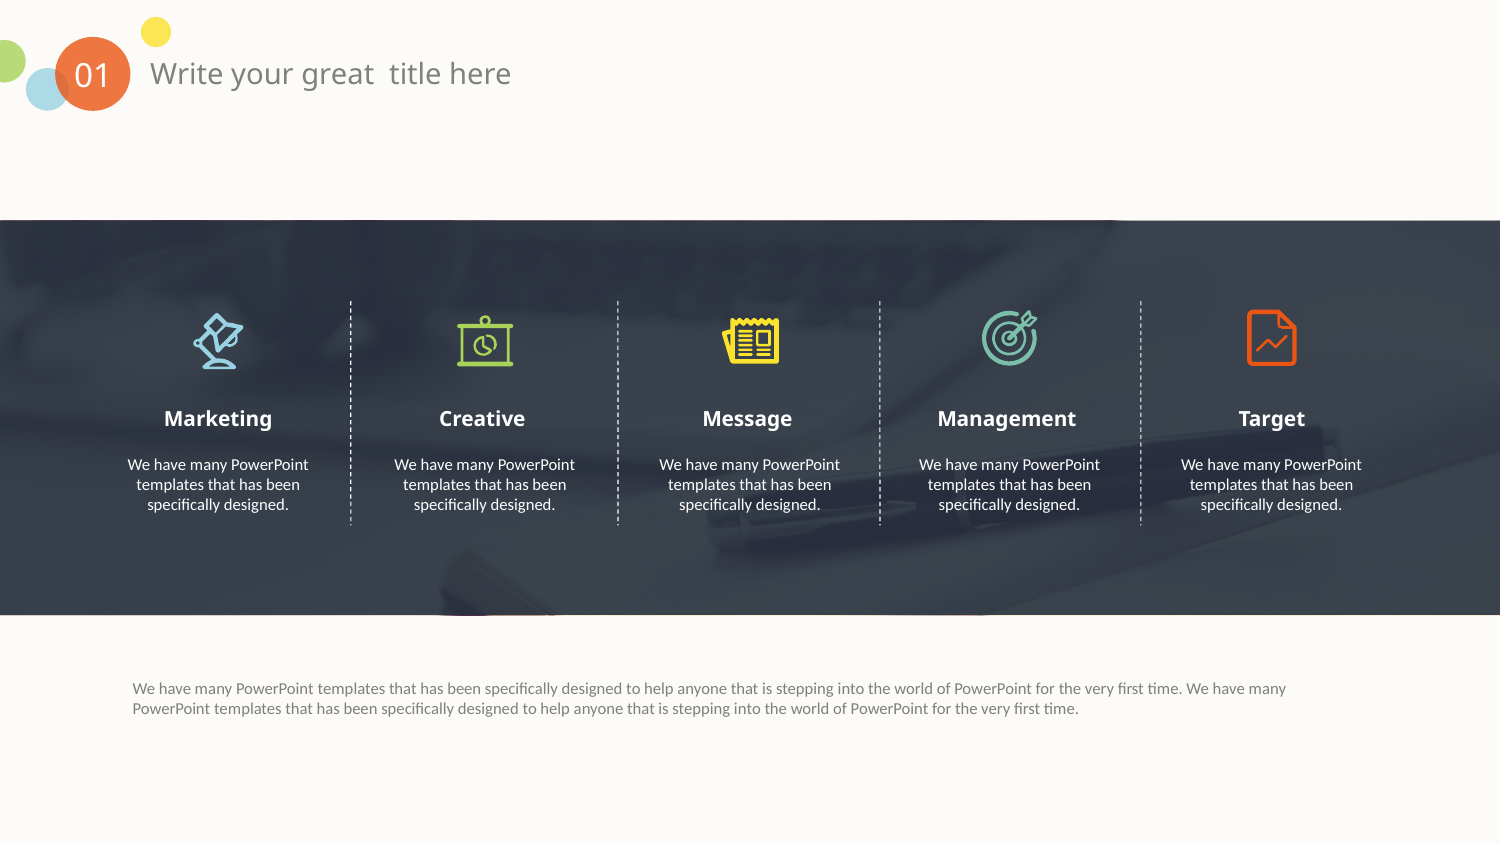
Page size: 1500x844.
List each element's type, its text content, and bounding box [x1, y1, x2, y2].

text_box Write your great title here [150, 55, 606, 91]
text_box We have many PowerPoint templates that has been specifically designed. [1153, 453, 1390, 514]
text_box Management [922, 397, 1097, 438]
text_box [1247, 309, 1297, 366]
text_box Marketing [148, 397, 288, 438]
text_box [721, 317, 779, 364]
text_box Target [1223, 397, 1321, 438]
text_box [992, 310, 1038, 356]
text_box [193, 312, 244, 370]
text_box We have many PowerPoint templates that has been specifically designed. [366, 453, 604, 514]
text_box 01 [65, 53, 121, 94]
text_box [457, 315, 514, 367]
text_box [55, 36, 131, 111]
text_box We have many PowerPoint templates that has been specifically designed. [631, 453, 869, 514]
text_box We have many PowerPoint templates that has been specifically designed to help anyone that is stepping into the world of PowerPoint for the very first time. We have many PowerPoint templates that has been specifically designed to help anyone that is stepping into the world of PowerPoint for the very first time. [117, 670, 1382, 725]
text_box Message [687, 397, 813, 438]
text_box [140, 16, 172, 48]
text_box [0, 39, 26, 83]
text_box We have many PowerPoint templates that has been specifically designed. [100, 453, 337, 514]
text_box Creative [424, 397, 546, 438]
text_box We have many PowerPoint templates that has been specifically designed. [891, 453, 1128, 514]
text_box [0, 220, 1500, 615]
text_box [25, 67, 66, 111]
text_box [981, 310, 1037, 366]
